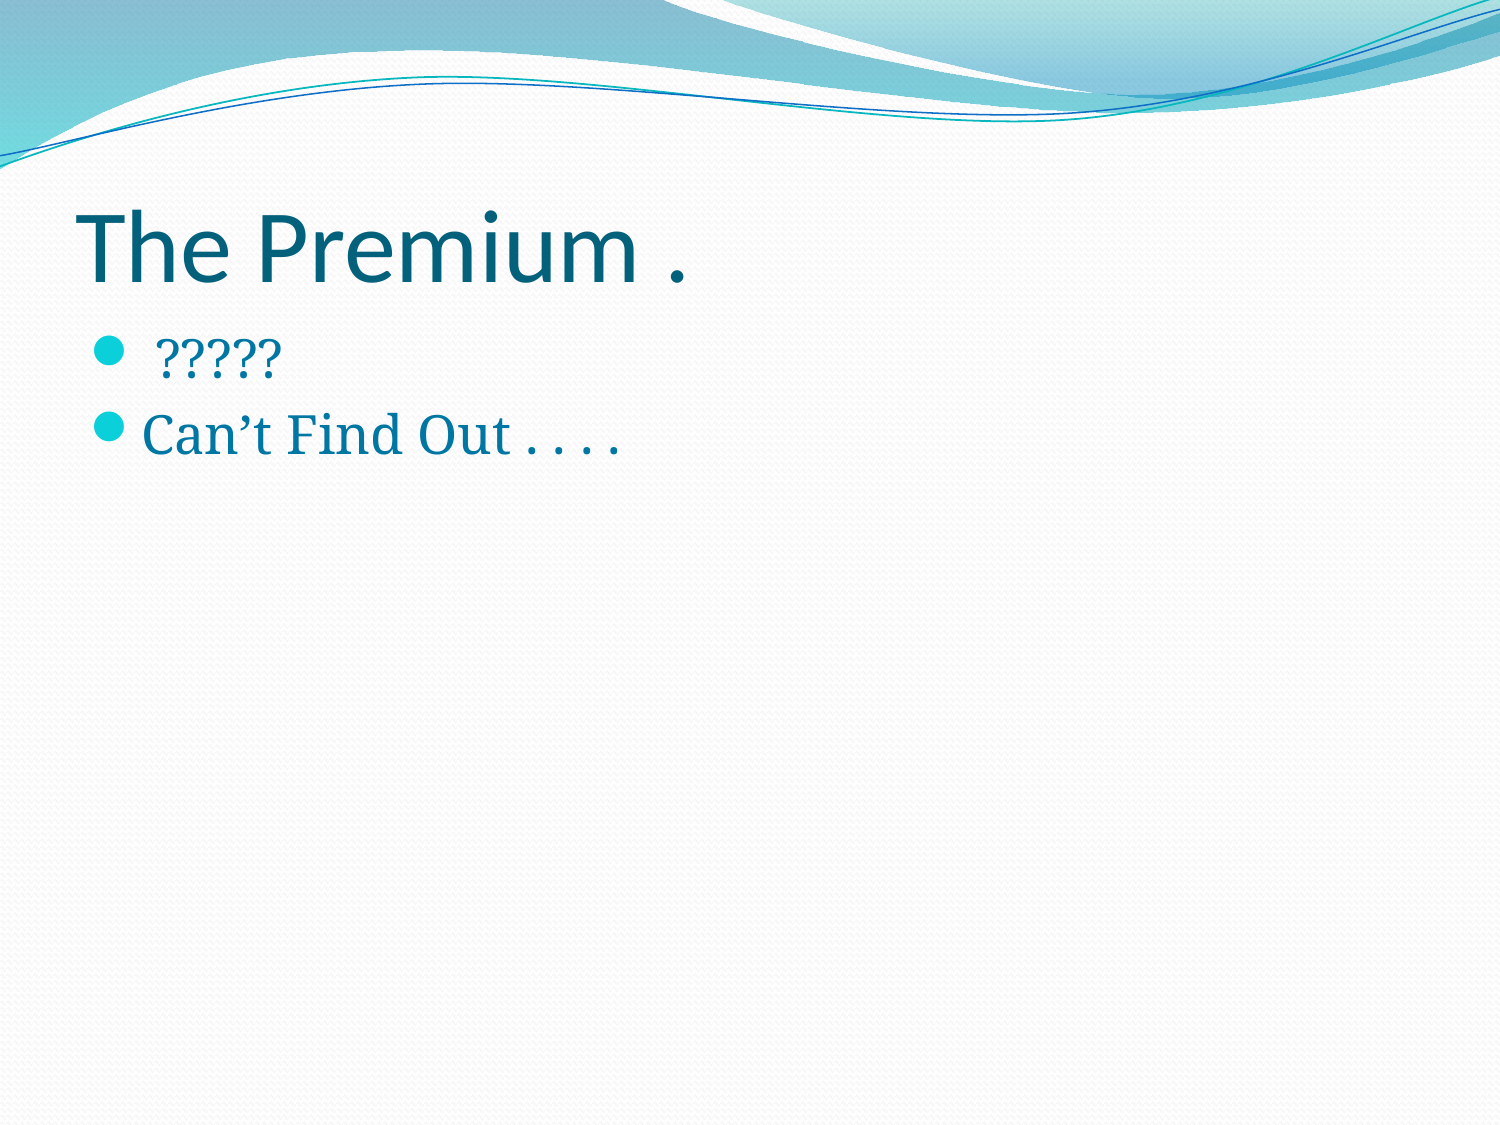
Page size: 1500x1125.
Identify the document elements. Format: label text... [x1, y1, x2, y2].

list ????? Can’t Find Out . . . . [75, 317, 1425, 1038]
title The Premium . [75, 115, 1425, 303]
